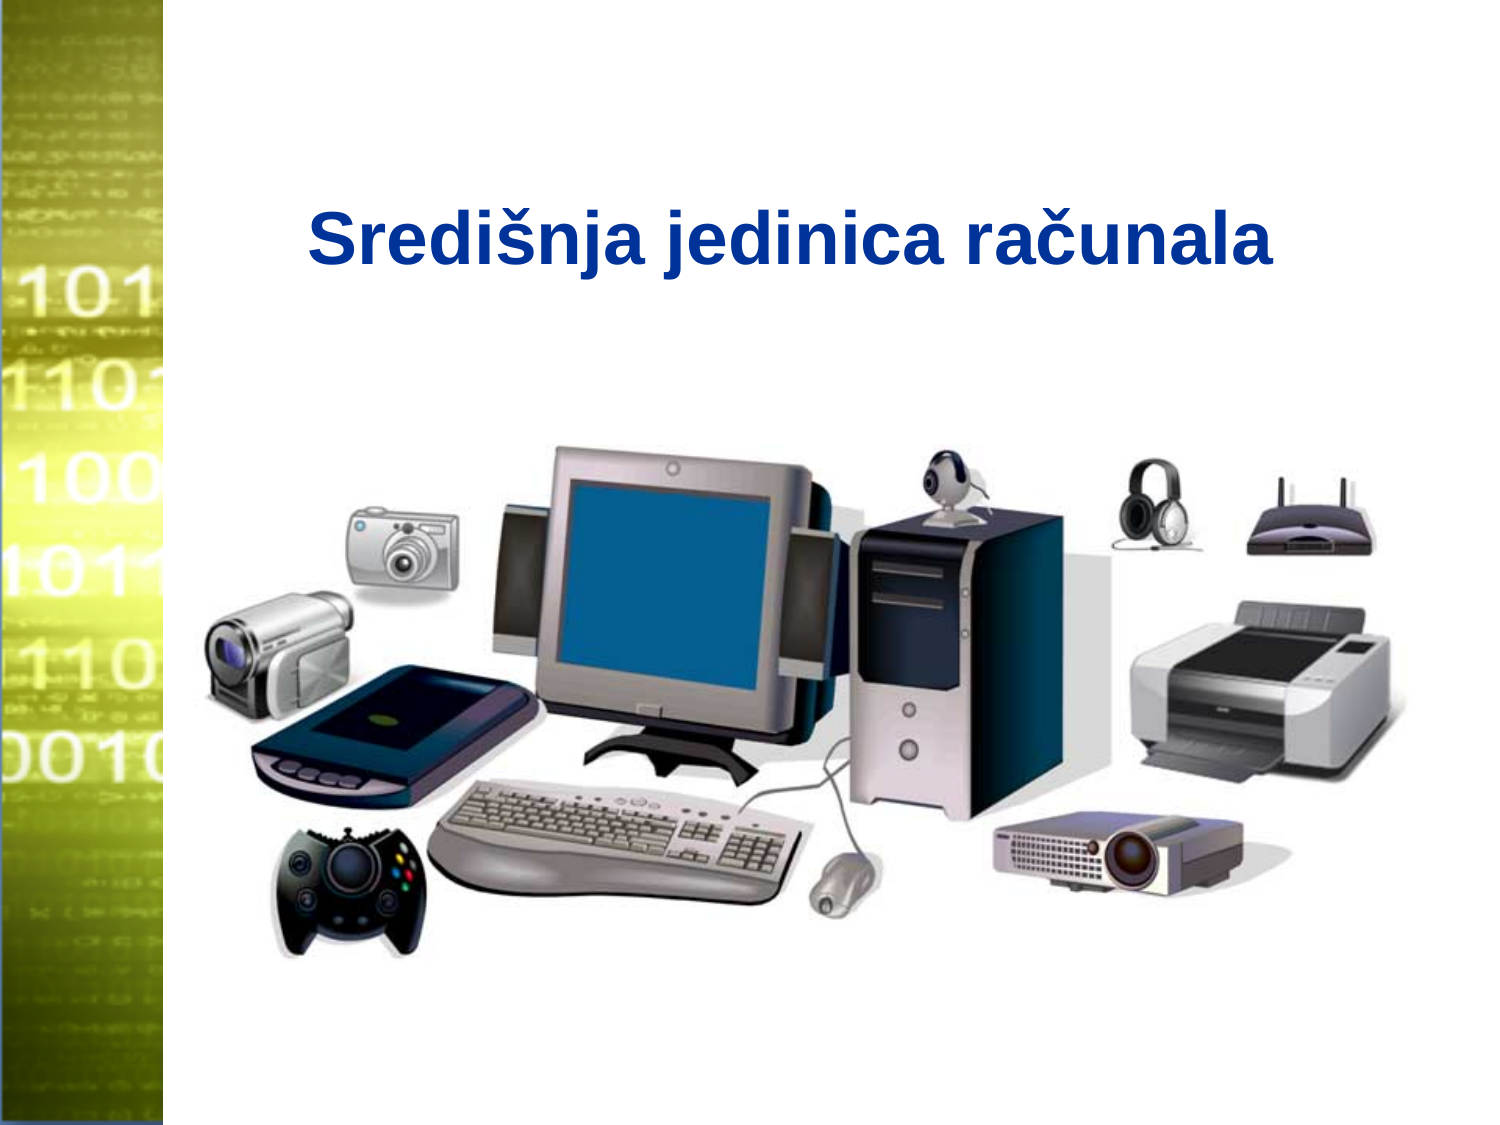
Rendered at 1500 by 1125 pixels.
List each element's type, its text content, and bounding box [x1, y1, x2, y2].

picture [0, 0, 163, 1125]
title Središnja jedinica računala [166, 113, 1447, 355]
picture [182, 444, 1413, 962]
